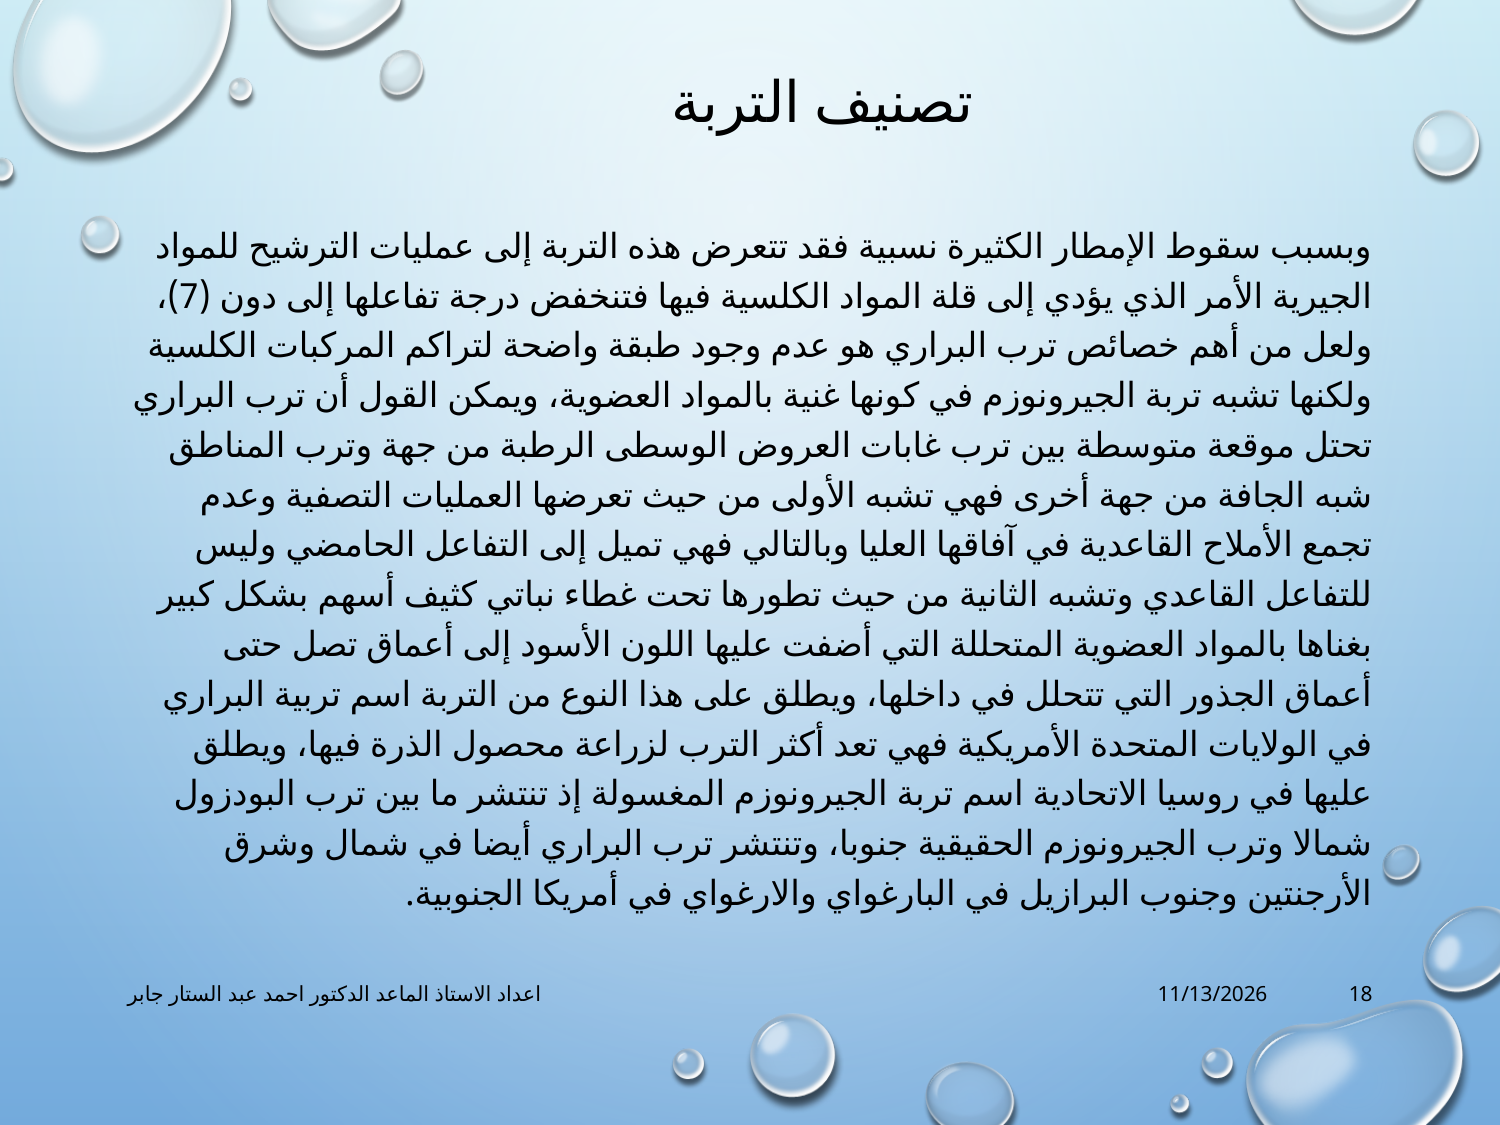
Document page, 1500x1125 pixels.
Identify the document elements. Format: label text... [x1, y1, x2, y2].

slide_number 18 [1293, 965, 1388, 1025]
title تصنيف التربة [653, 60, 993, 148]
picture [0, 0, 1500, 1125]
footer اعداد الاستاذ الماعد الدكتور احمد عبد الستار جابر [112, 965, 934, 1025]
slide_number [944, 965, 1283, 1025]
list وبسبب سقوط الإمطار الكثيرة نسبية فقد تتعرض هذه التربة إلى عمليات الترشيح للمواد الجيرية الأمر الذي يؤدي إلى قلة المواد الكلسية فيها فتنخفض درجة تفاعلها إلى دون (7)، ولعل من أهم خصائص ترب البراري هو عدم وجود طبقة واضحة لتراكم المركبات الكلسية ولكنها تشبه تربة الجيرونوزم في كونها غنية بالمواد العضوية، ويمكن القول أن ترب البراري تحتل موقعة متوسطة بين ترب غابات العروض الوسطى الرطبة من جهة وترب المناطق شبه الجافة من جهة أخرى فهي تشبه الأولى من حيث تعرضها العمليات التصفية وعدم تجمع الأملاح القاعدية في آفاقها العليا وبالتالي فهي تميل إلى التفاعل الحامضي وليس للتفاعل القاعدي وتشبه الثانية من حيث تطورها تحت غطاء نباتي كثيف أسهم بشكل كبير بغناها بالمواد العضوية المتحللة التي أضفت عليها اللون الأسود إلى أعماق تصل حتى أعماق الجذور التي تتحلل في داخلها، ويطلق على هذا النوع من التربة اسم تربية البراري في الولايات المتحدة الأمريكية فهي تعد أكثر الترب لزراعة محصول الذرة فيها، ويطلق عليها في روسيا الاتحادية اسم تربة الجيرونوزم المغسولة إذ تنتشر ما بين ترب البودزول شمالا وترب الجيرونوزم الحقيقية جنوبا، وتنتشر ترب البراري أيضا في شمال وشرق الأرجنتين وجنوب البرازيل في البارغواي والارغواي في أمريكا الجنوبية. [112, 207, 1388, 966]
